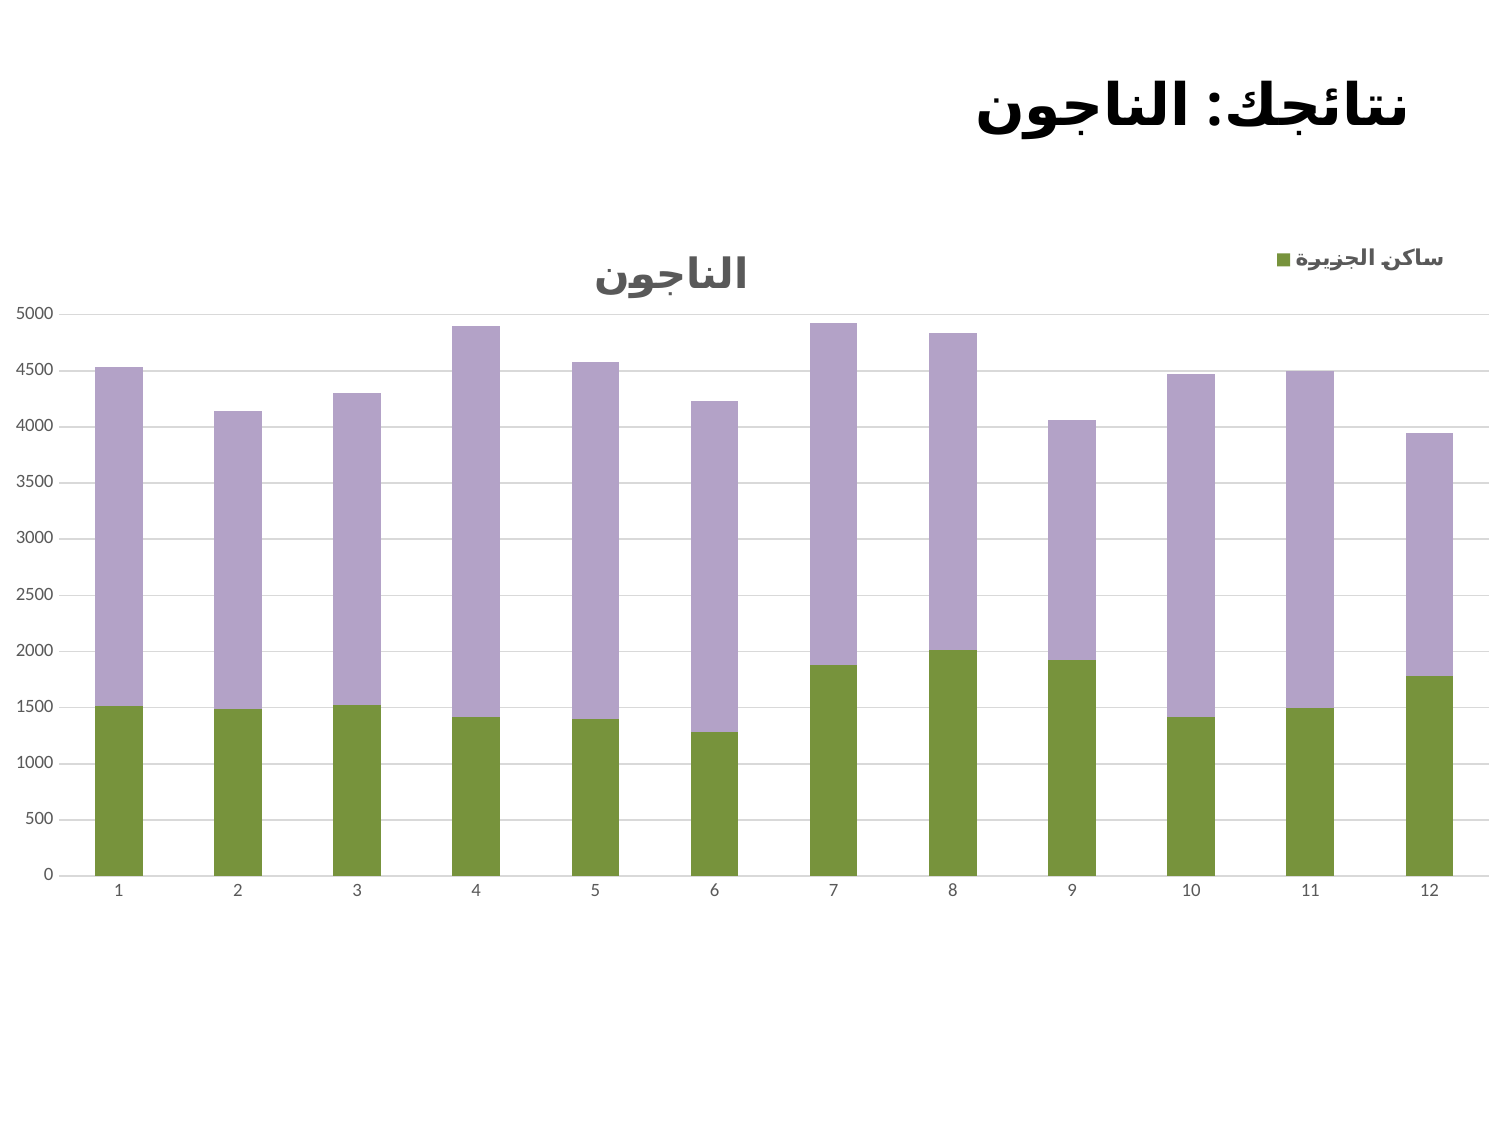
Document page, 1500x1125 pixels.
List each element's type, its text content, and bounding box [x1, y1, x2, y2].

chart [8, 219, 1492, 918]
title نتائجك: الناجون [75, 8, 1425, 197]
